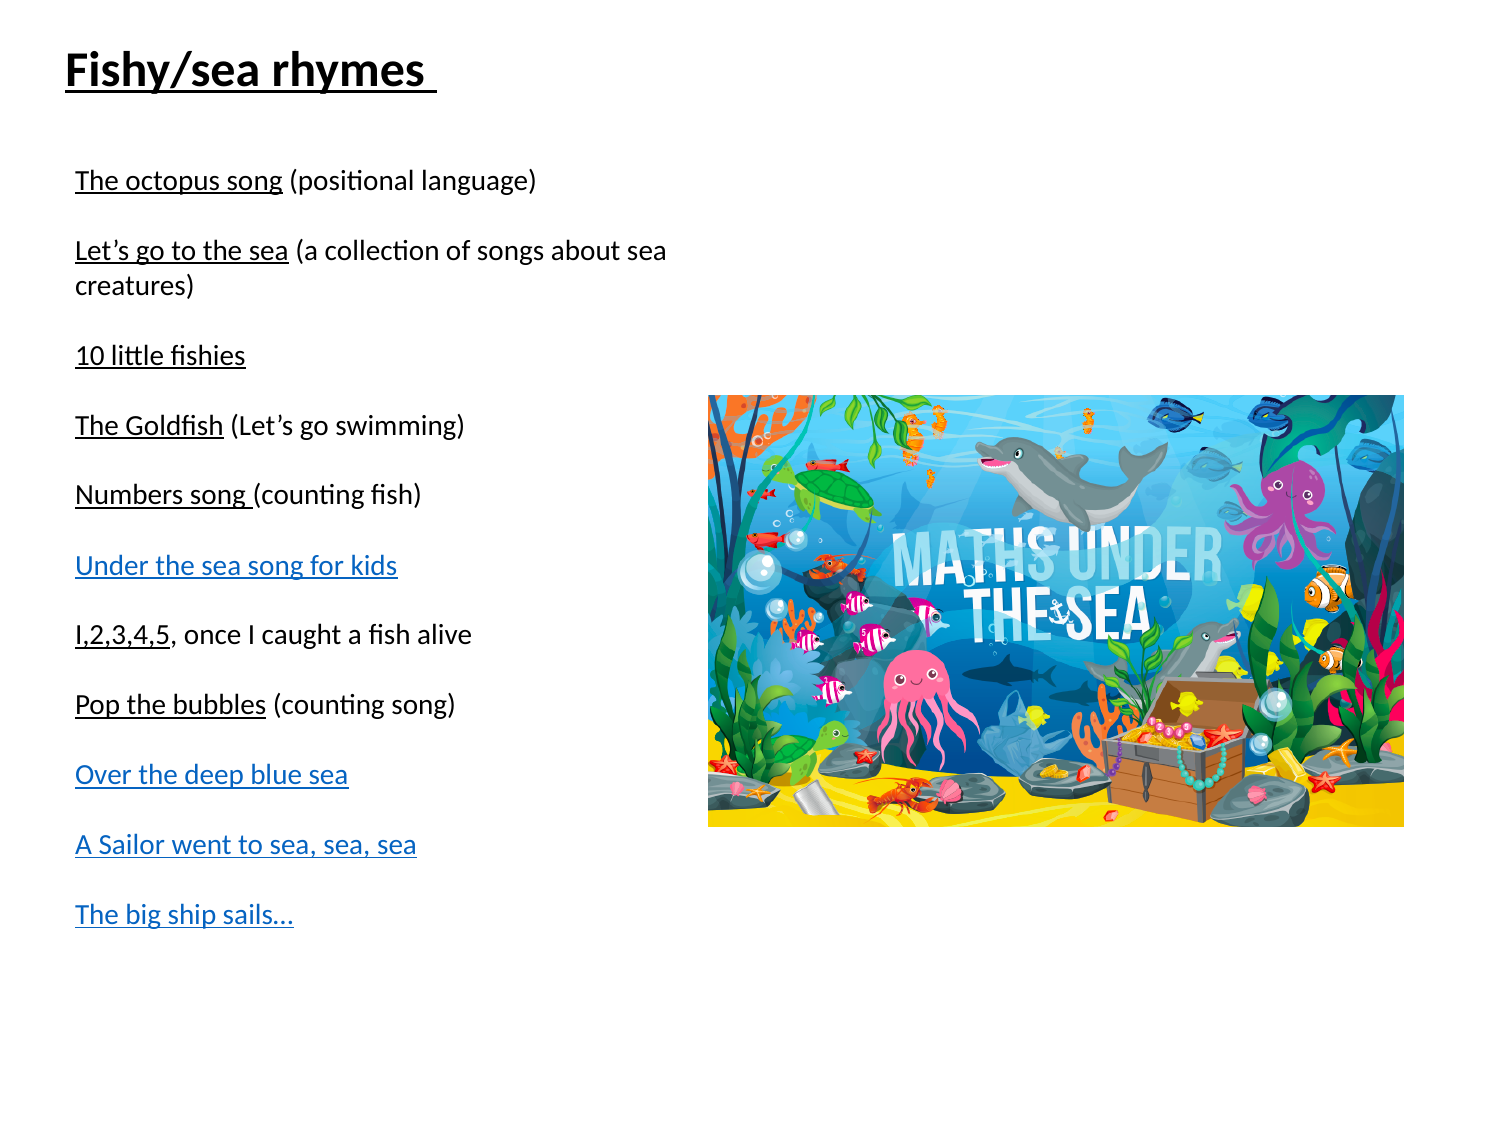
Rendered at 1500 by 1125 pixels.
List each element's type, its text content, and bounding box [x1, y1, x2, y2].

text_box The octopus song (positional language) Let’s go to the sea (a collection of songs about sea creatures) 10 little fishies The Goldfish (Let’s go swimming) Numbers song (counting fish) Under the sea song for kids I,2,3,4,5, once I caught a fish alive Pop the bubbles (counting song) Over the deep blue sea A Sailor went to sea, sea, sea The big ship sails… [60, 146, 756, 981]
picture [707, 395, 1405, 828]
text_box Fishy/sea rhymes [50, 28, 791, 104]
